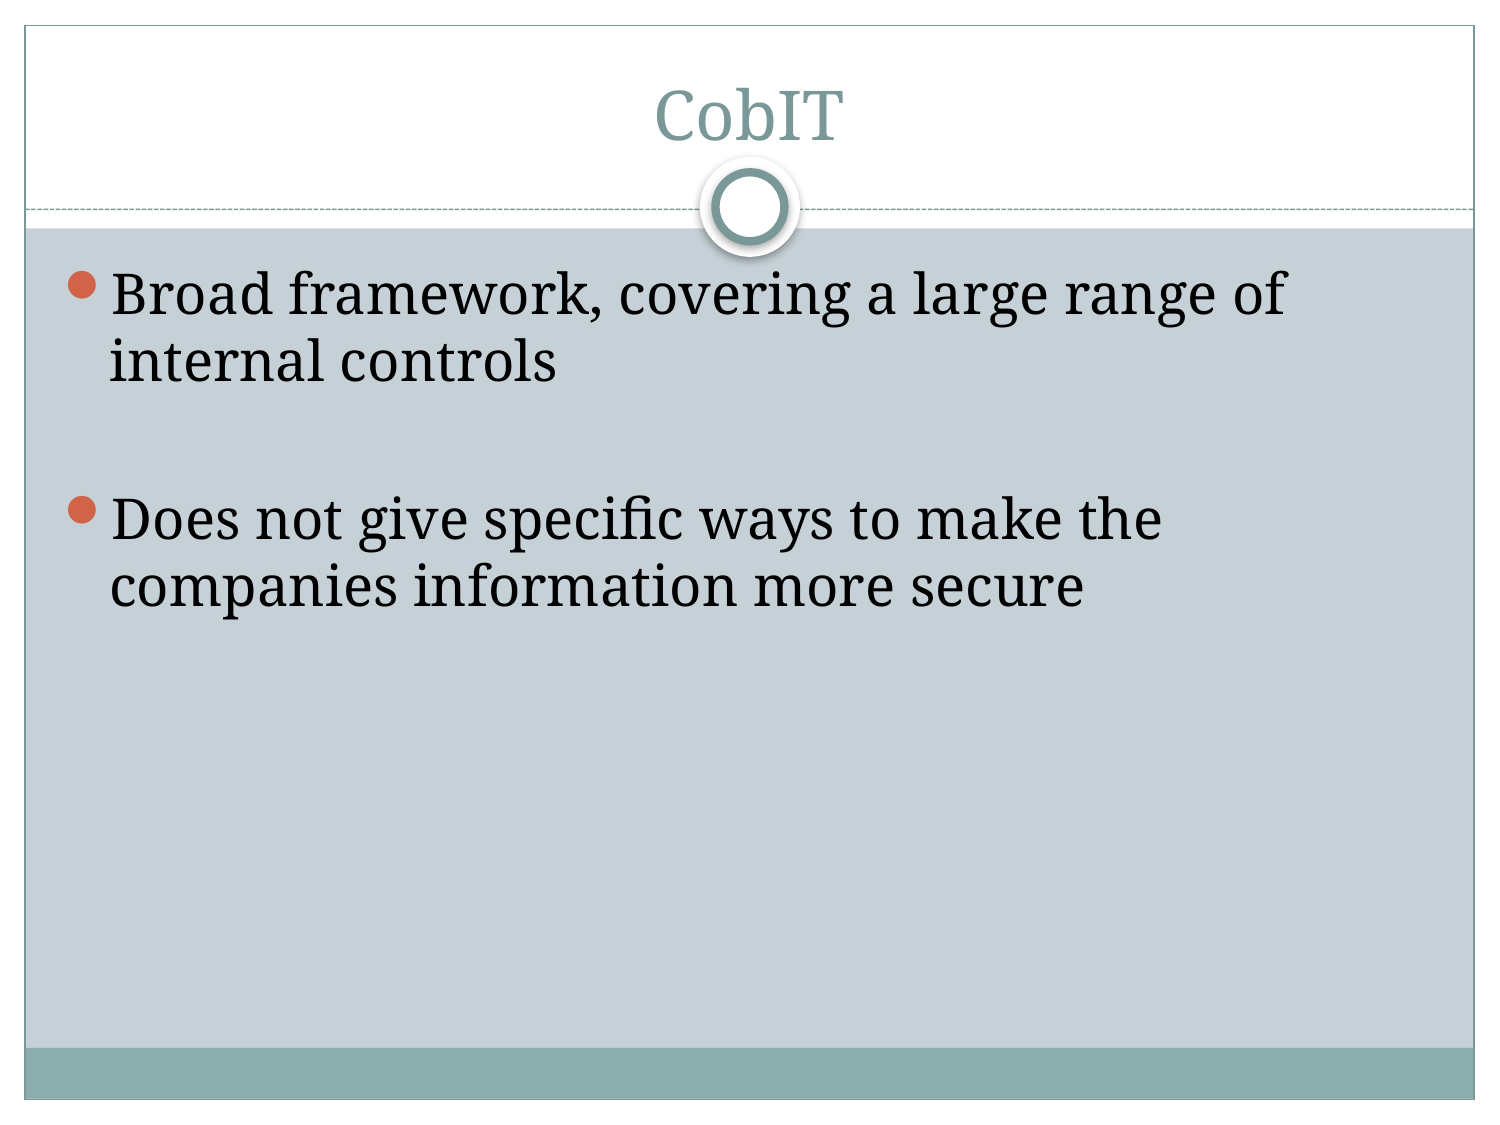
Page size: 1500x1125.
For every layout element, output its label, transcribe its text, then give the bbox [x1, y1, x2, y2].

title CobIT [49, 37, 1450, 162]
list Broad framework, covering a large range of internal controls Does not give specific ways to make the companies information more secure [49, 250, 1445, 1001]
